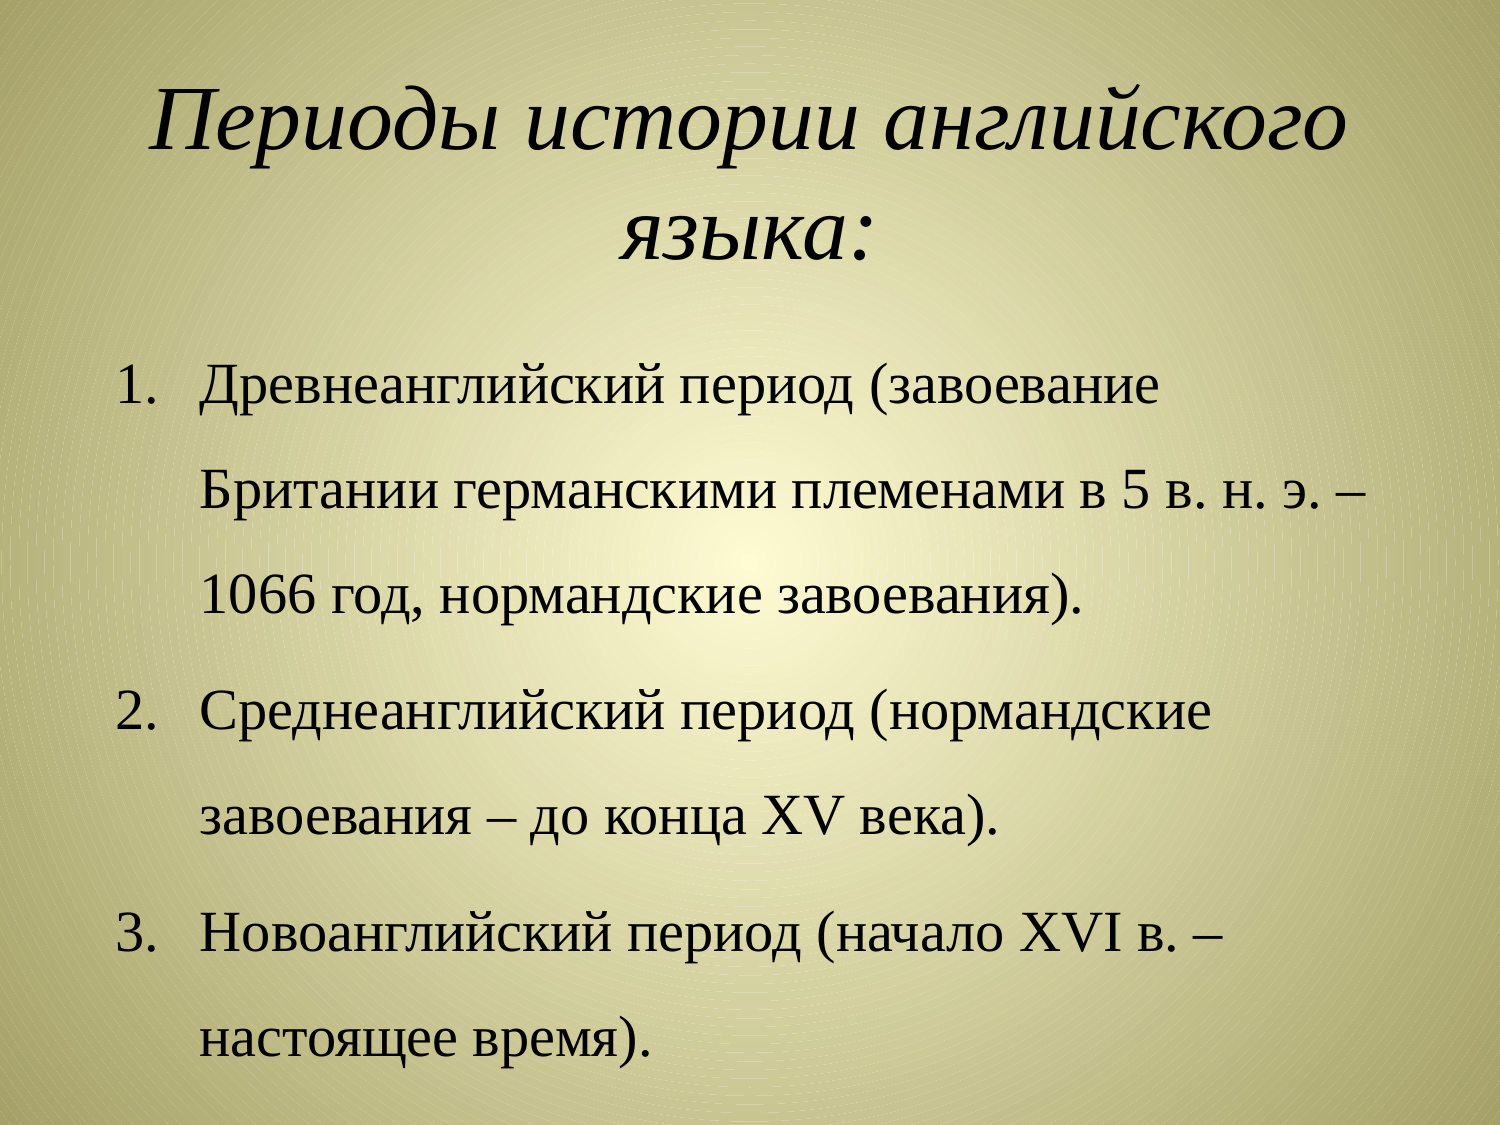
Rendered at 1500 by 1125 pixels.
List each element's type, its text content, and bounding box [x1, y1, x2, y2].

list Древнеанглийский период (завоевание Британии германскими племенами в 5 в. н. э. – 1066 год, нормандские завоевания). Среднеанглийский период (нормандские завоевания – до конца ХV века). Новоанглийский период (начало XVI в. – настоящее время). [100, 302, 1402, 835]
title Периоды истории английского языка: [75, 45, 1425, 291]
